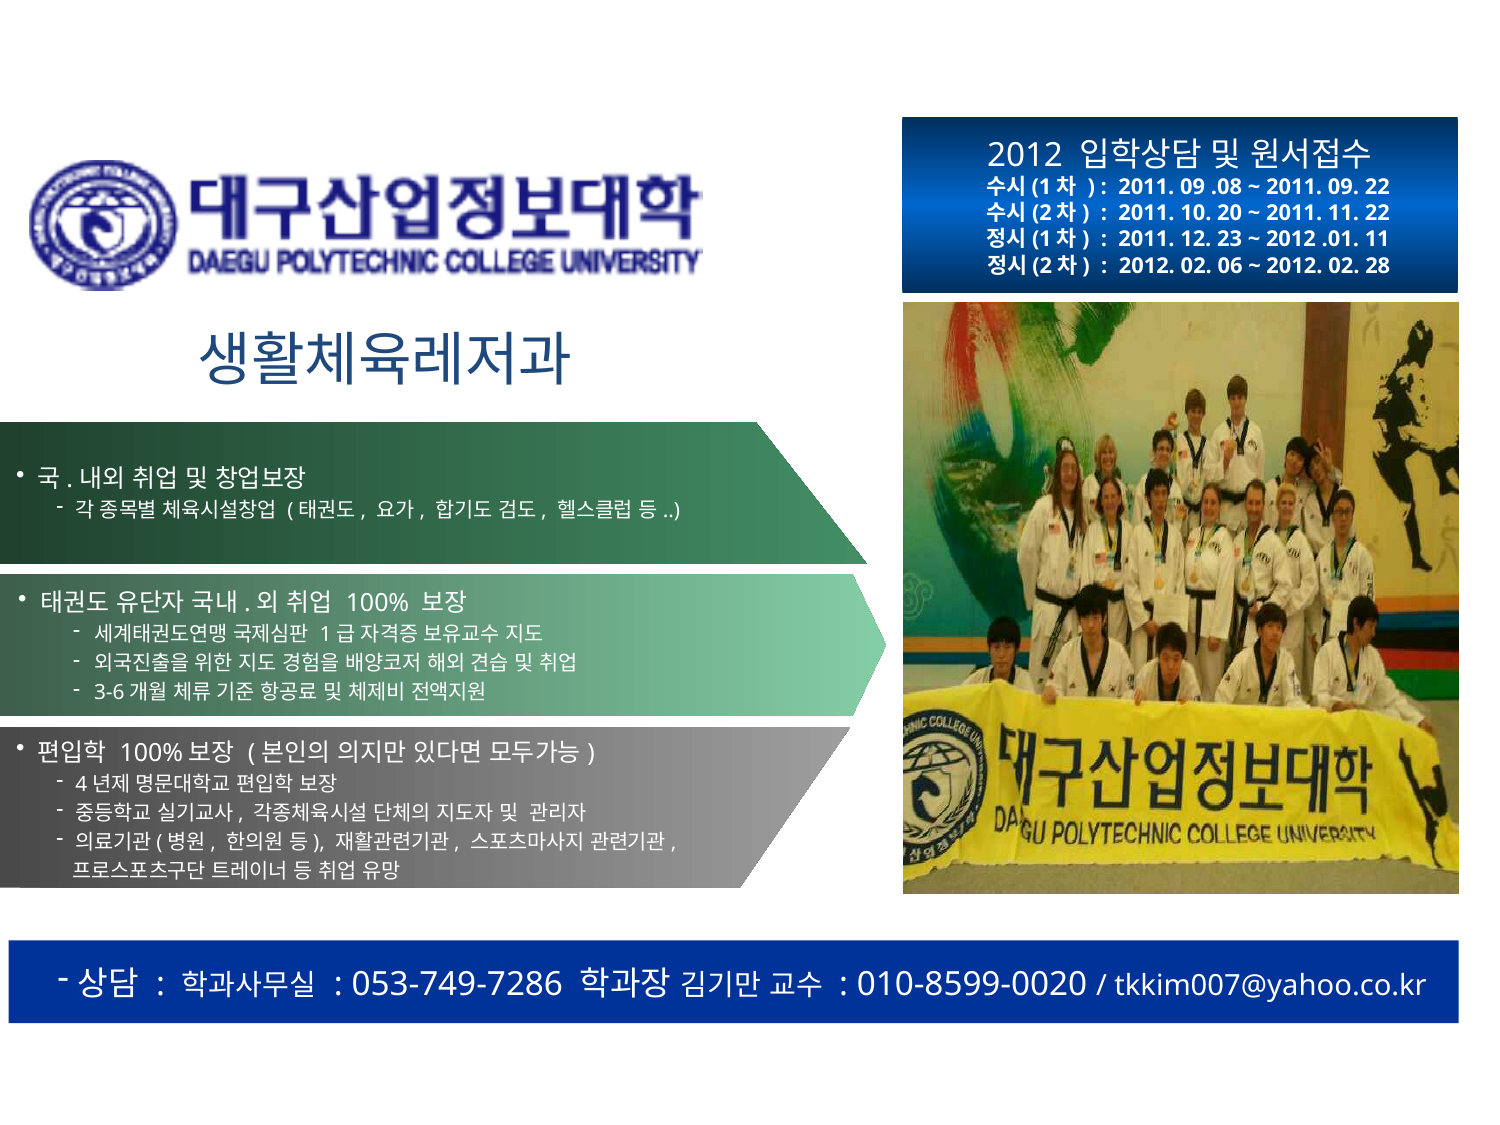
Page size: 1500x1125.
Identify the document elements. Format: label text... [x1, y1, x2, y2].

picture [903, 302, 1459, 894]
text_box 상담 : 학과사무실 : 053-749-7286 학과장 김기만 교수 : 010-8599-0020 / tkkim007@yahoo.co.kr [8, 940, 1459, 1024]
text_box 2012 입학상담 및 원서접수 수시(1차 ) : 2011. 09 .08 ~ 2011. 09. 22 수시(2차) : 2011. 10. 20 ~ 2011. 11. 22 정시(1차) : 2011. 12. 23 ~ 2012 .01. 11 정시(2차) : 2012. 02. 06 ~ 2012. 02. 28 [902, 117, 1458, 293]
text_box 태권도 유단자 국내.외 취업 100% 보장 세계태권도연맹 국제심판 1급 자격증 보유교수 지도 외국진출을 위한 지도 경험을 배양코저 해외 견습 및 취업 3-6개월 체류 기준 항공료 및 체제비 전액지원 [0, 574, 886, 716]
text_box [0, 726, 851, 889]
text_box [0, 421, 868, 565]
picture [29, 160, 703, 291]
text_box 생활체육레저과 [183, 314, 703, 400]
